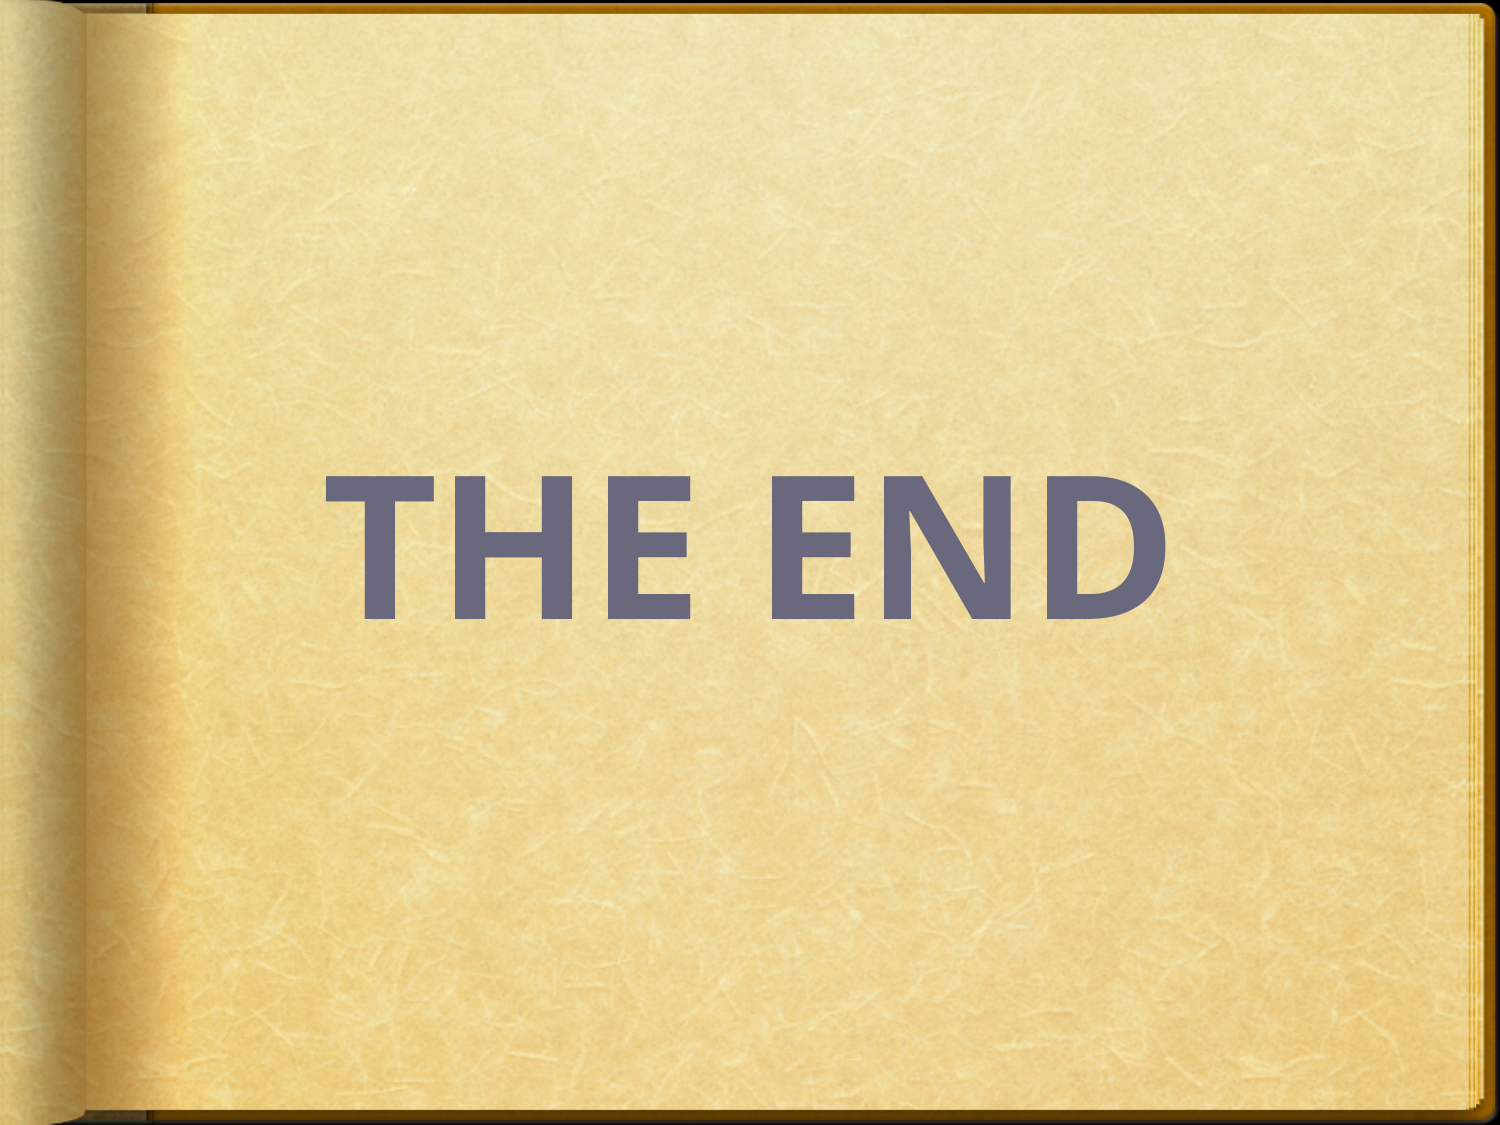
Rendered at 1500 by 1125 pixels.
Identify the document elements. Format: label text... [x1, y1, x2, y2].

text_box THE END [307, 411, 1193, 667]
picture [0, 0, 1500, 1125]
